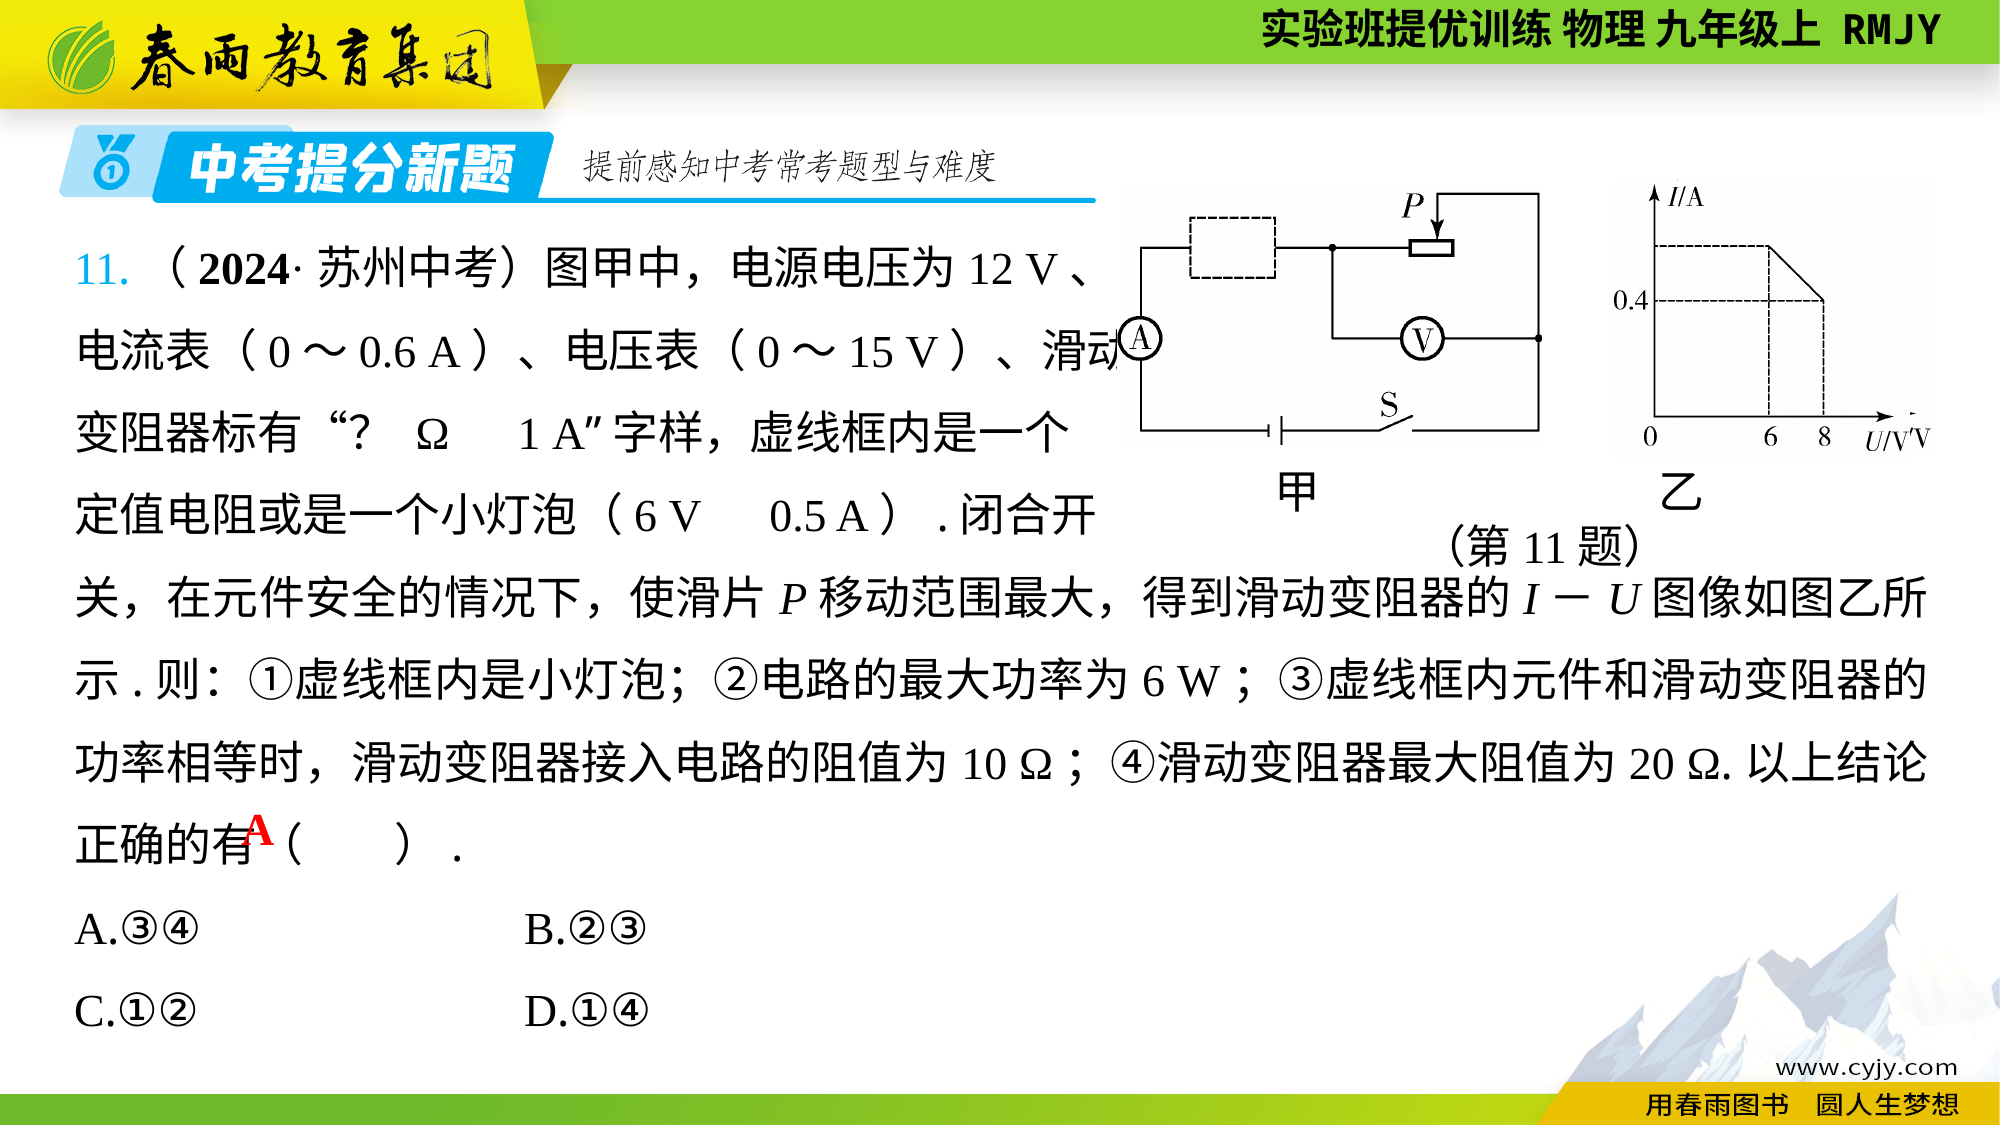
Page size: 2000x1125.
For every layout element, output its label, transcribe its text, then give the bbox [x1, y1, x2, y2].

picture [0, 0, 2000, 1125]
text_box A [226, 791, 290, 862]
list 11.（2024·苏州中考）图甲中，电源电压为12 V、 电流表（0～0.6 A）、电压表（0～15 V）、滑动 变阻器标有“？ Ω 1 A”字样，虚线框内是一个 定值电阻或是一个小灯泡（6 V 0.5 A）.闭合开 关，在元件安全的情况下，使滑片P移动范围最大，得到滑动变阻器的I－U图像如图乙所示.则：①虚线框内是小灯泡；②电路的最大功率为6 W；③虚线框内元件和滑动变阻器的功率相等时，滑动变阻器接入电路的阻值为10 Ω；④滑动变阻器最大阻值为20 Ω.以上结论正确的有（ ）. A.③④ B.②③ C.①② D.①④ [59, 203, 1944, 1053]
text_box 甲 乙 （第11题） [1259, 455, 1830, 581]
